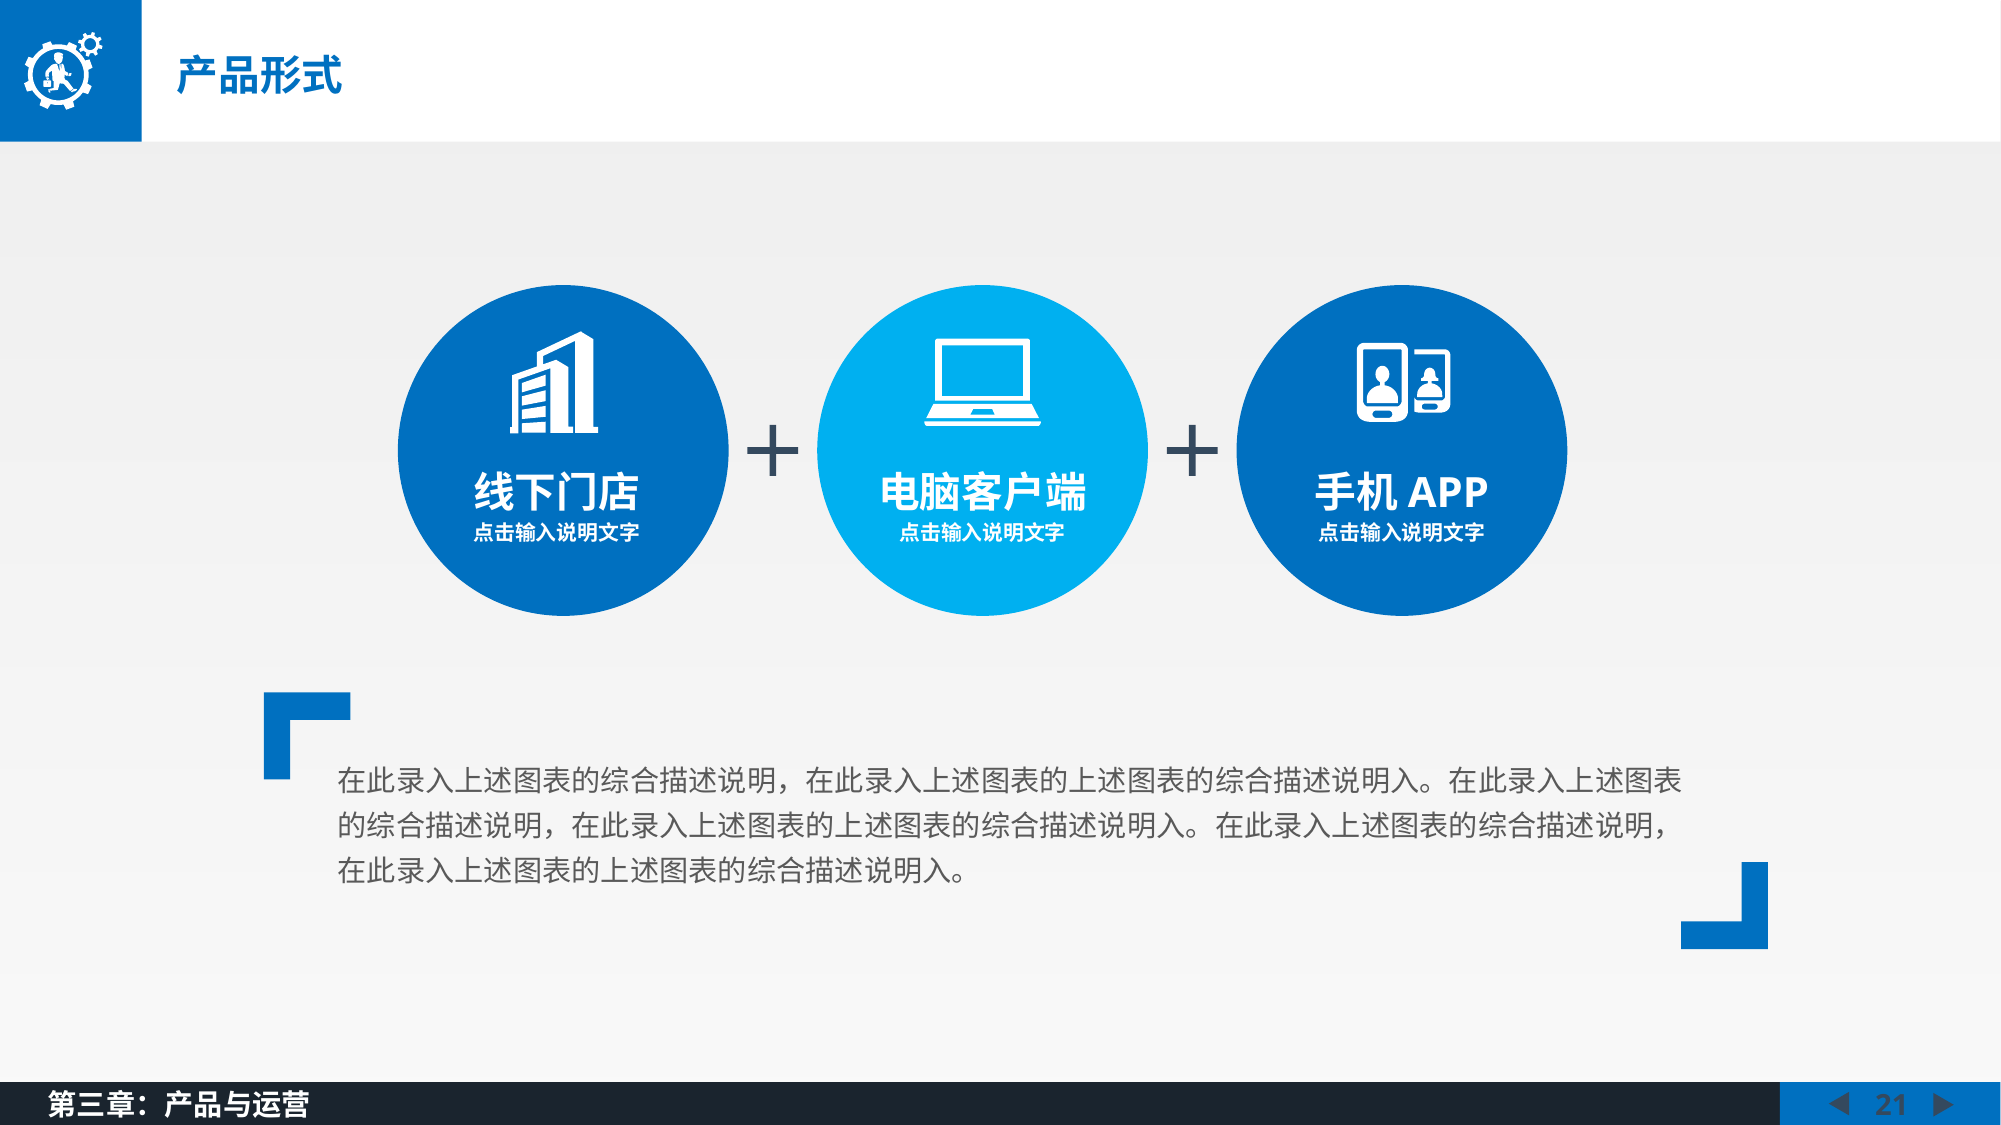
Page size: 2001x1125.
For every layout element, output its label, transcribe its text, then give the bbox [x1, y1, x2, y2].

text_box [144, 0, 2001, 144]
text_box [24, 32, 103, 110]
text_box 第三章：产品与运营 [8, 1078, 351, 1125]
text_box [263, 692, 351, 780]
text_box 产品形式 [161, 59, 859, 138]
text_box 线下门店 [471, 465, 642, 516]
text_box [1414, 349, 1451, 413]
text_box 手机APP [1306, 465, 1498, 516]
text_box 点击输入说明文字 [886, 519, 1079, 545]
text_box 点击输入说明文字 [471, 519, 642, 545]
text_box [1166, 424, 1218, 477]
text_box [924, 421, 1041, 426]
text_box [815, 282, 1151, 618]
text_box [747, 424, 799, 477]
text_box [0, 0, 144, 144]
text_box 在此录入上述图表的综合描述说明，在此录入上述图表的上述图表的综合描述说明入。在此录入上述图表的综合描述说明，在此录入上述图表的上述图表的综合描述说明入。在此录入上述图表的综合描述说明，在此录入上述图表的上述图表的综合描述说明入。 [322, 743, 1725, 895]
text_box [1234, 282, 1570, 618]
text_box 点击输入说明文字 [1306, 519, 1498, 545]
text_box [0, 1080, 8, 1125]
text_box [395, 282, 731, 618]
text_box [351, 1080, 1778, 1125]
text_box [935, 338, 1030, 401]
text_box [1356, 342, 1408, 422]
text_box [1681, 862, 1768, 950]
text_box 电脑客户端 [873, 465, 1092, 516]
text_box [926, 403, 1039, 419]
text_box [510, 331, 599, 434]
text_box 21 [1779, 1078, 2001, 1125]
